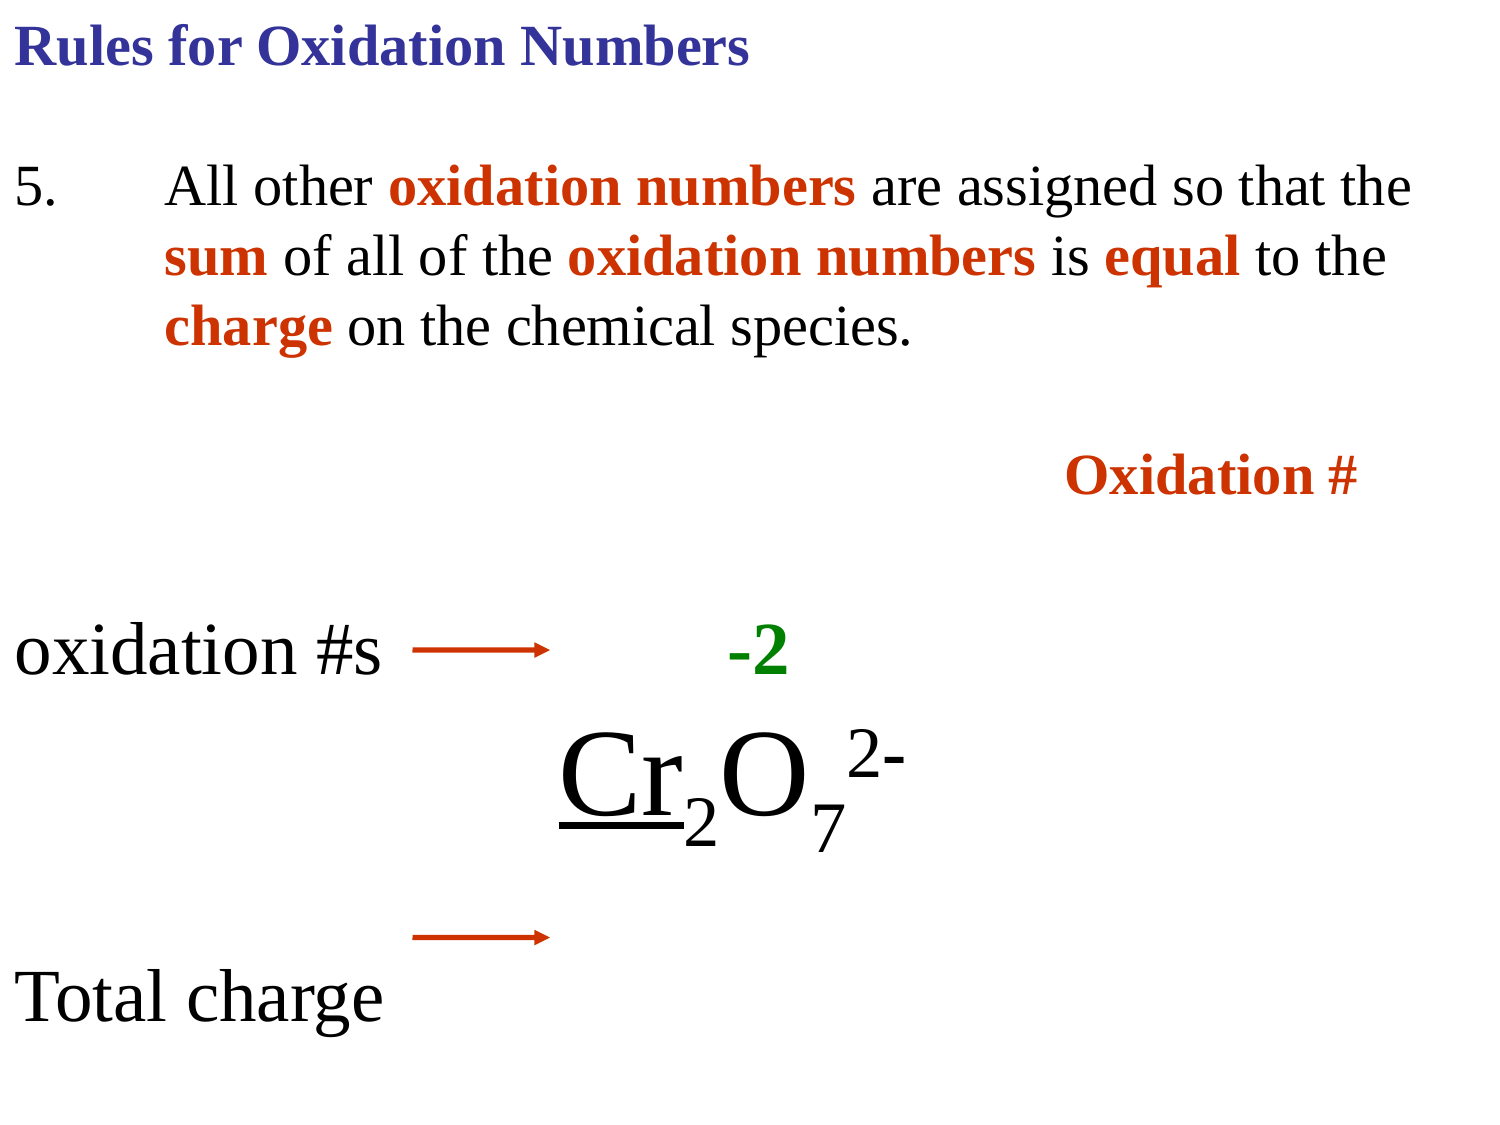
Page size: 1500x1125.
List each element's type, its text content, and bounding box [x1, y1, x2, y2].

text_box [412, 931, 550, 944]
text_box [412, 643, 550, 657]
text_box Oxidation # oxidation #s -2 Cr2O72- Total charge [0, 412, 1500, 1111]
text_box Rules for Oxidation Numbers 5. All other oxidation numbers are assigned so that the sum of all of the oxidation numbers is equal to the charge on the chemical species. [0, 0, 1500, 365]
